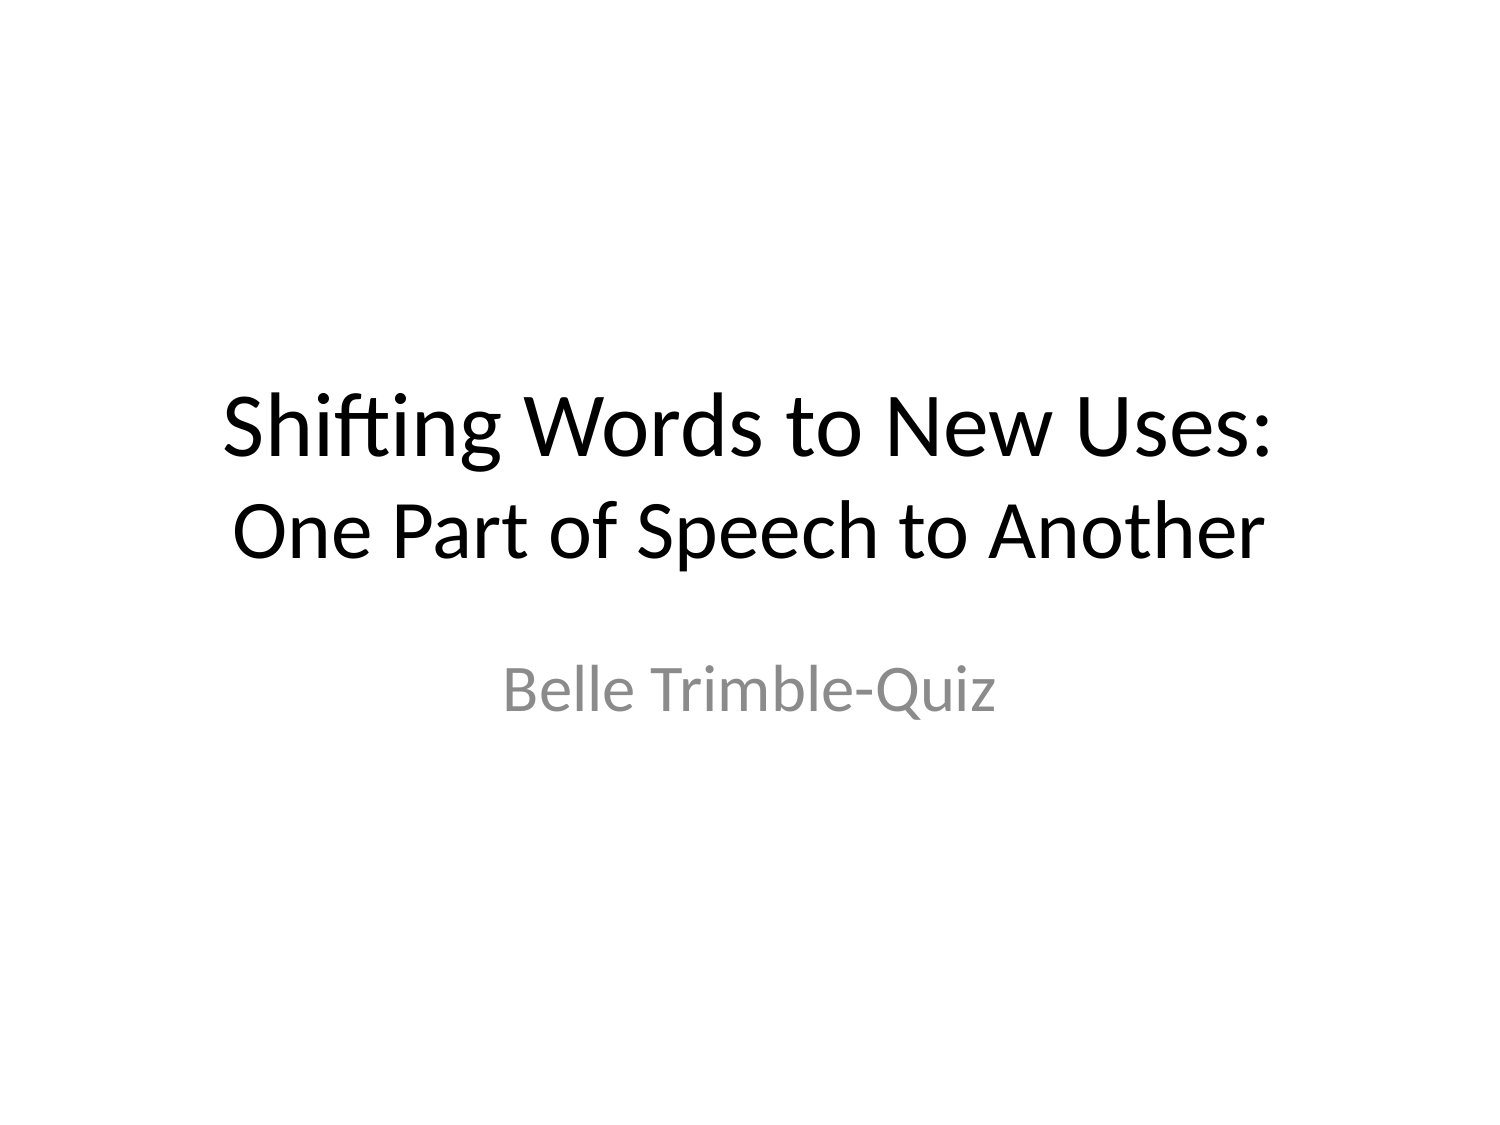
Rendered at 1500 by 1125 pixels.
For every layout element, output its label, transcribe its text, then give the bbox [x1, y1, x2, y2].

subtitle Belle Trimble-Quiz [225, 637, 1275, 925]
title Shifting Words to New Uses: One Part of Speech to Another [112, 349, 1388, 591]
